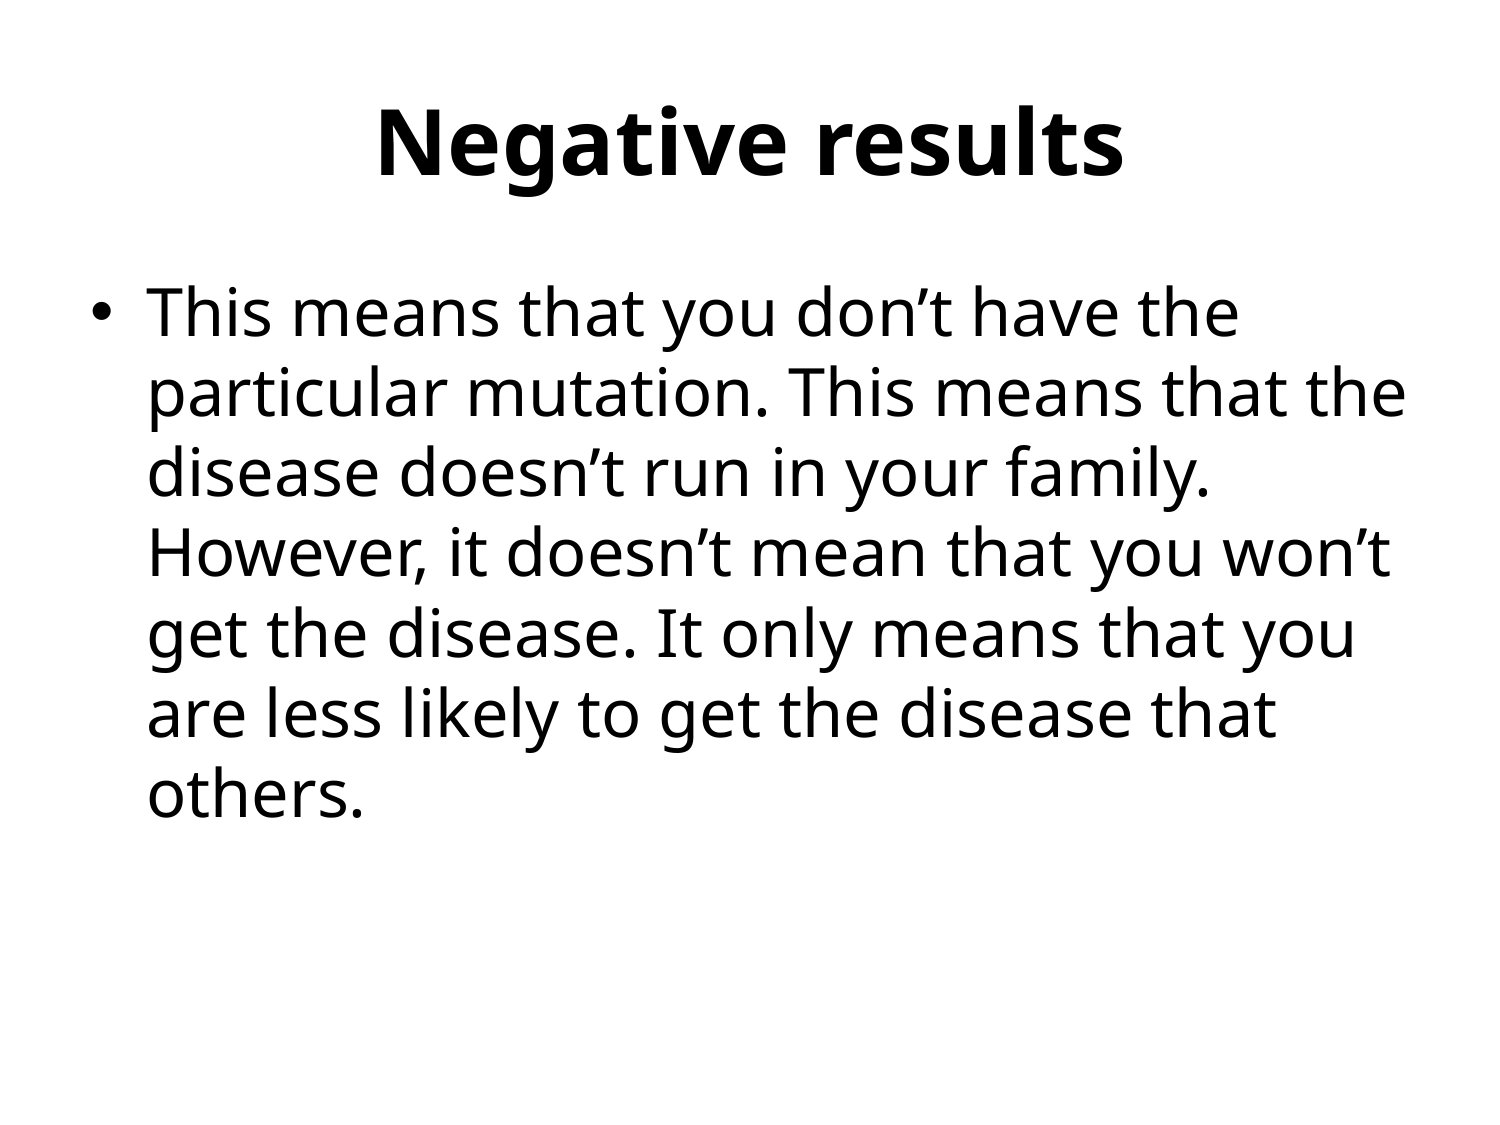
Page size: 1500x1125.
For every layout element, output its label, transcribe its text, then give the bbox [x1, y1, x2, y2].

title Negative results [75, 45, 1425, 233]
list This means that you don’t have the particular mutation. This means that the disease doesn’t run in your family. However, it doesn’t mean that you won’t get the disease. It only means that you are less likely to get the disease that others. [75, 262, 1425, 1005]
